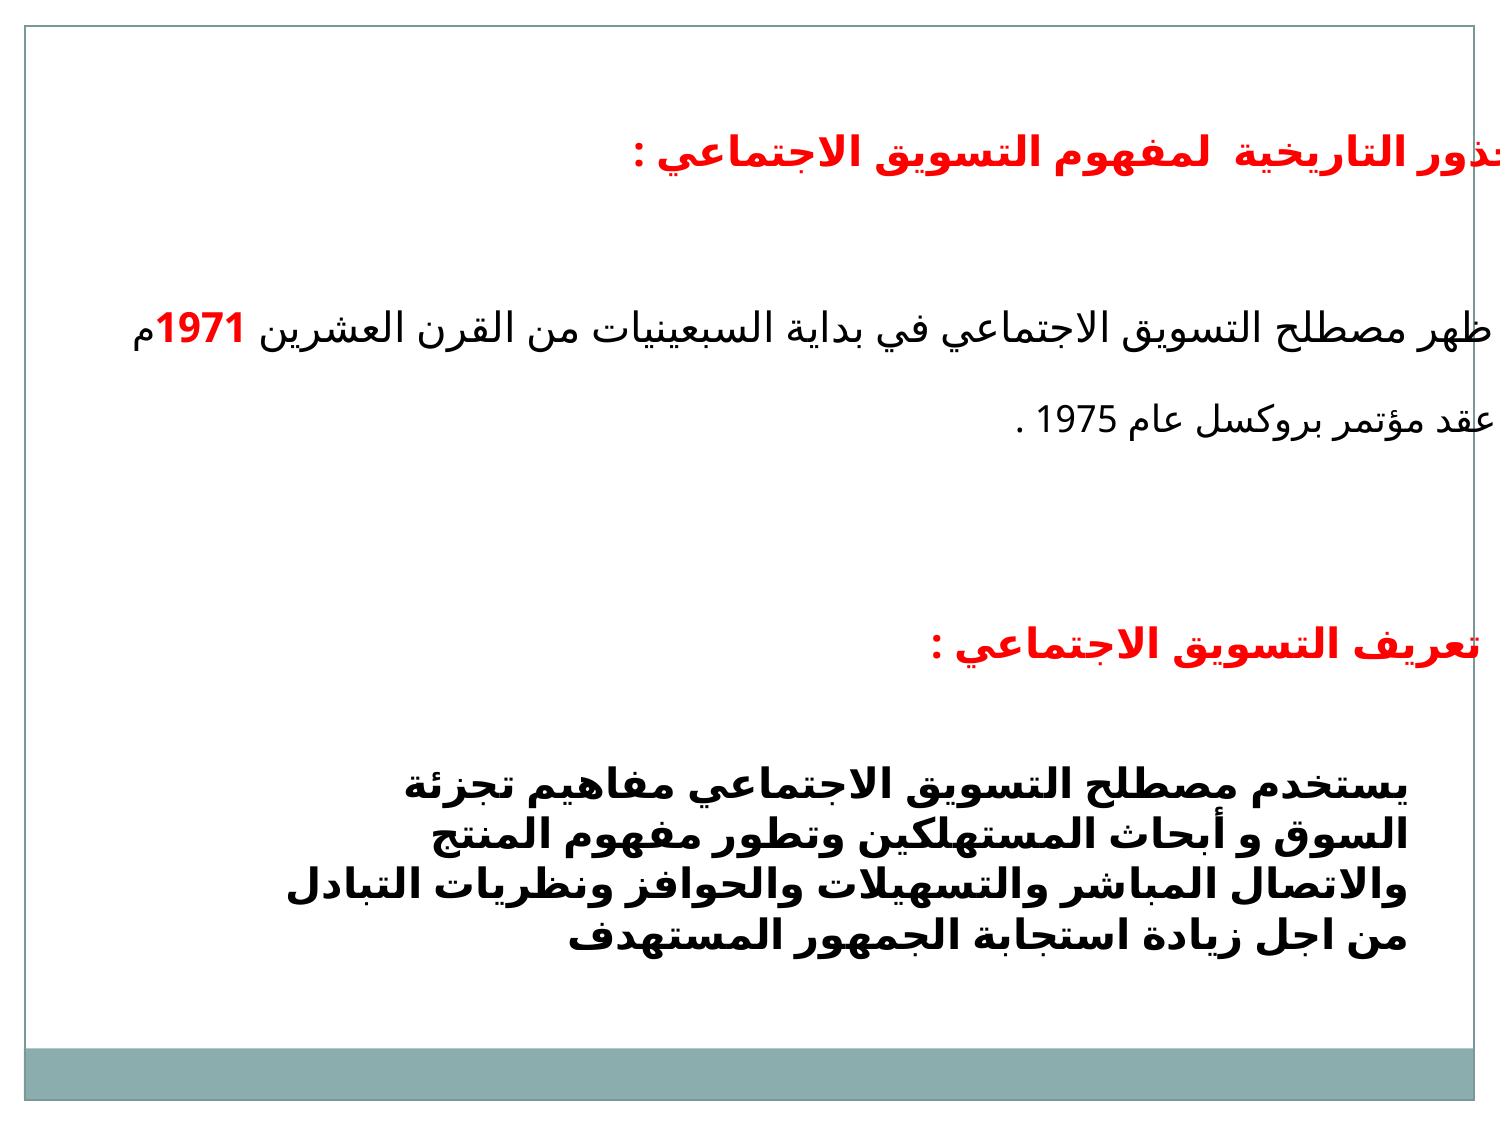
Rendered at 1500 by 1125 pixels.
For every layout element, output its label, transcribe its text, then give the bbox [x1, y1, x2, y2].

text_box ظهر مصطلح التسويق الاجتماعي في بداية السبعينيات من القرن العشرين 1971م عقد مؤتمر بروكسل عام 1975 . [107, 292, 1500, 448]
text_box تعريف التسويق الاجتماعي : [904, 609, 1498, 675]
text_box الجذور التاريخية لمفهوم التسويق الاجتماعي : [617, 117, 1500, 232]
text_box يستخدم مصطلح التسويق الاجتماعي مفاهيم تجزئة السوق و أبحاث المستهلكين وتطور مفهوم المنتج والاتصال المباشر والتسهيلات والحوافز ونظريات التبادل من اجل زيادة استجابة الجمهور المستهدف [246, 749, 1425, 965]
